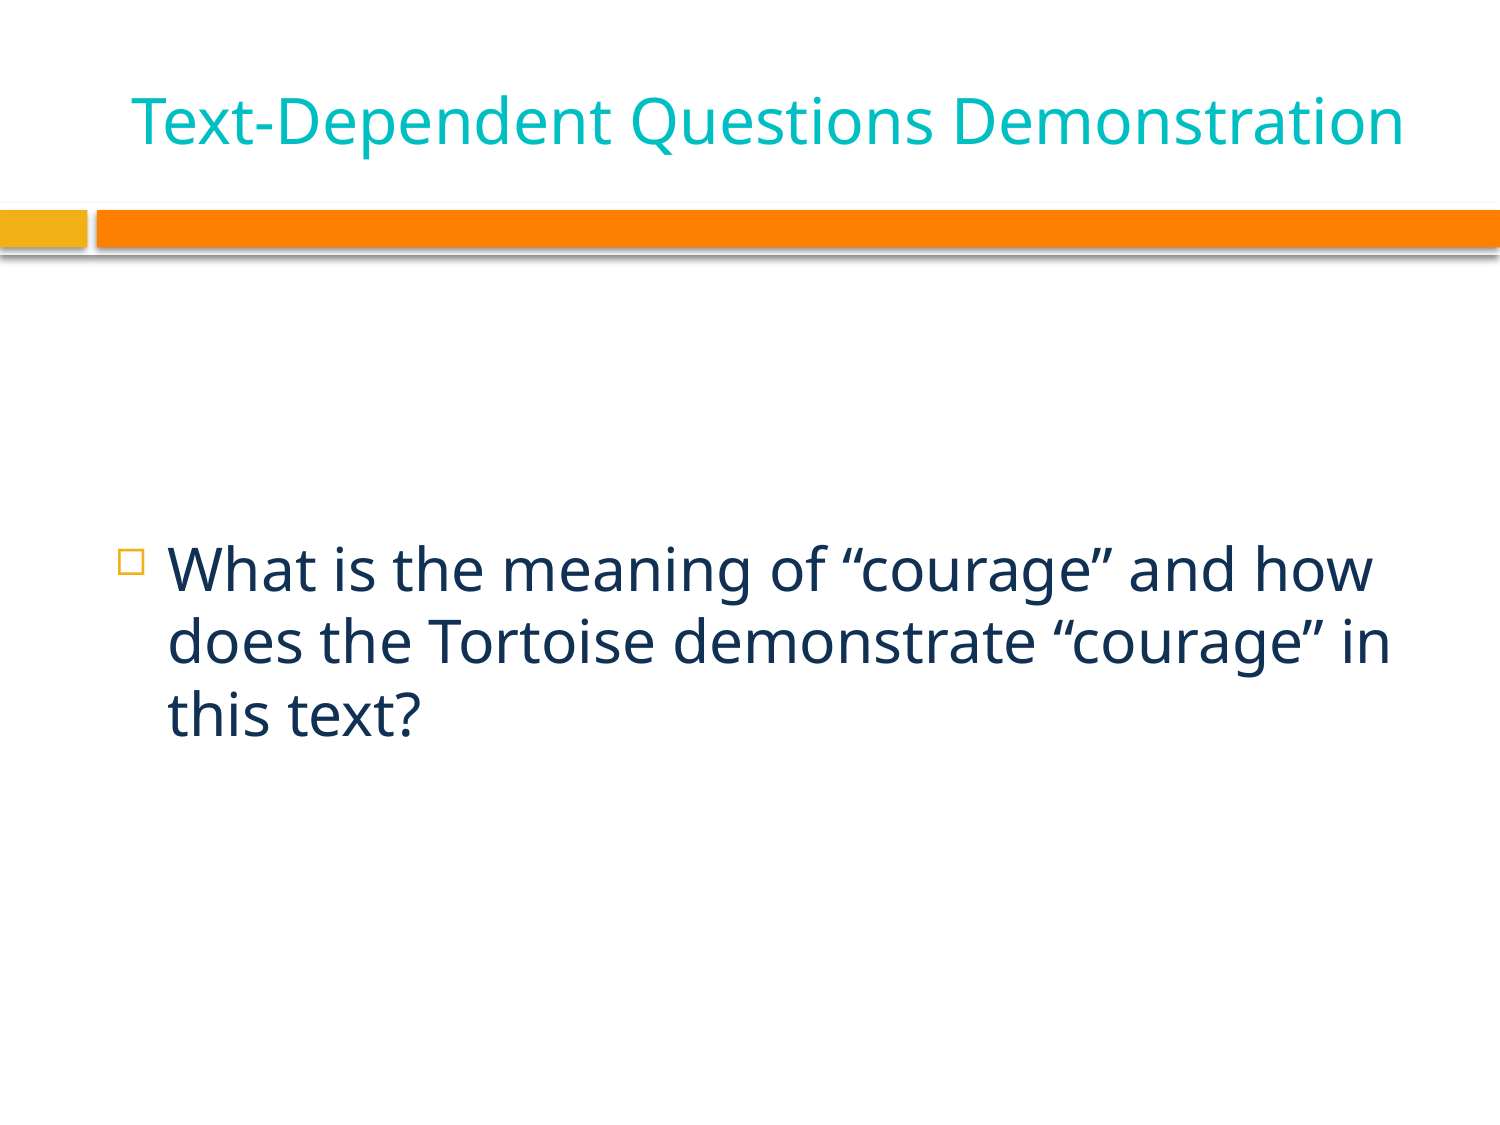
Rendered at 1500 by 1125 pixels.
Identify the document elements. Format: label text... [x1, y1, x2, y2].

list What is the meaning of “courage” and how does the Tortoise demonstrate “courage” in this text? [100, 262, 1438, 1000]
title Text-Dependent Questions Demonstration [100, 37, 1438, 200]
